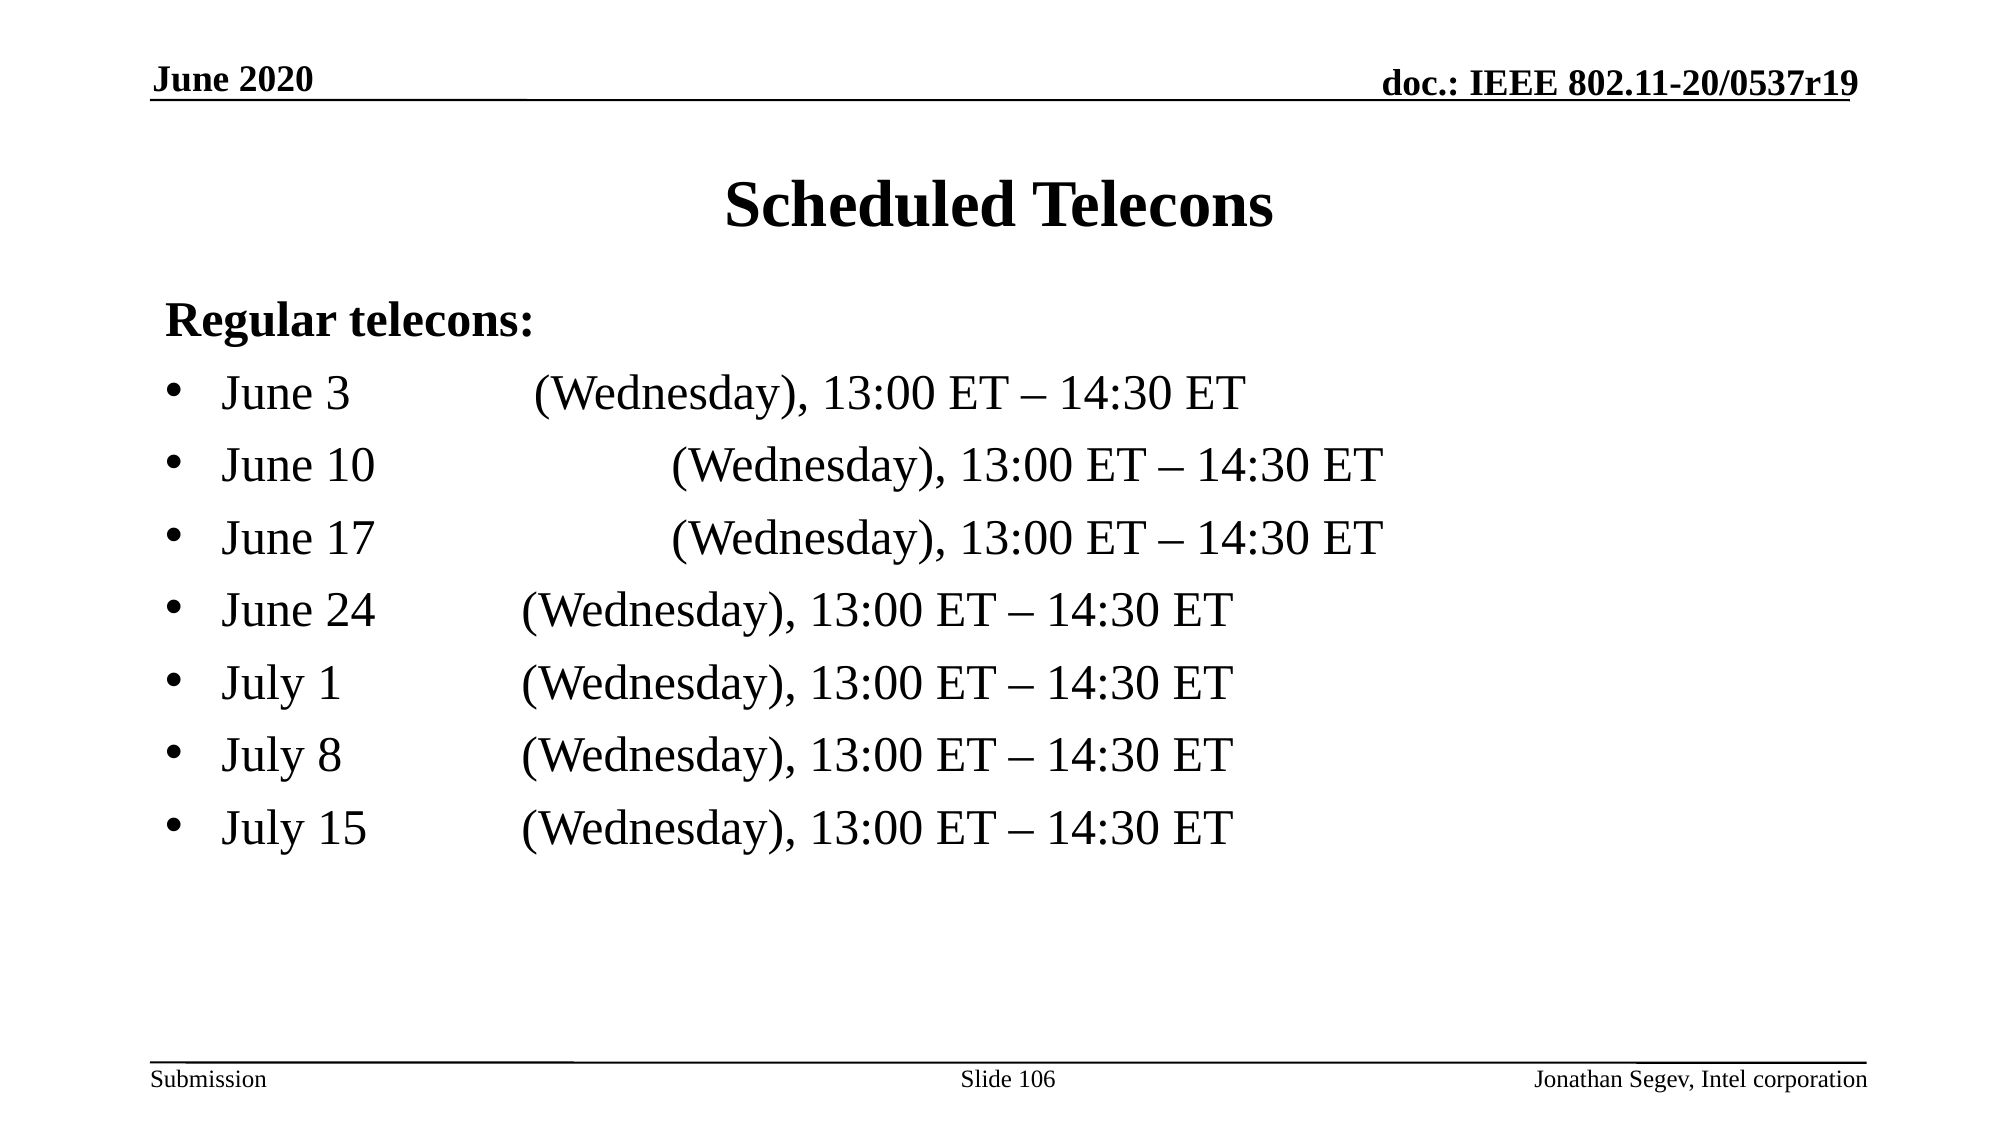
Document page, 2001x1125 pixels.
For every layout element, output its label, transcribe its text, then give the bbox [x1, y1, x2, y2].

list Regular telecons: June 3 (Wednesday), 13:00 ET – 14:30 ET June 10 (Wednesday), 13:00 ET – 14:30 ET June 17 (Wednesday), 13:00 ET – 14:30 ET June 24 (Wednesday), 13:00 ET – 14:30 ET July 1 (Wednesday), 13:00 ET – 14:30 ET July 8 (Wednesday), 13:00 ET – 14:30 ET July 15 (Wednesday), 13:00 ET – 14:30 ET [149, 278, 1850, 670]
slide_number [152, 54, 563, 100]
slide_number Slide 106 [950, 1061, 1067, 1123]
title Scheduled Telecons [149, 112, 1850, 278]
footer Jonathan Segev, Intel corporation [1171, 1061, 1869, 1093]
